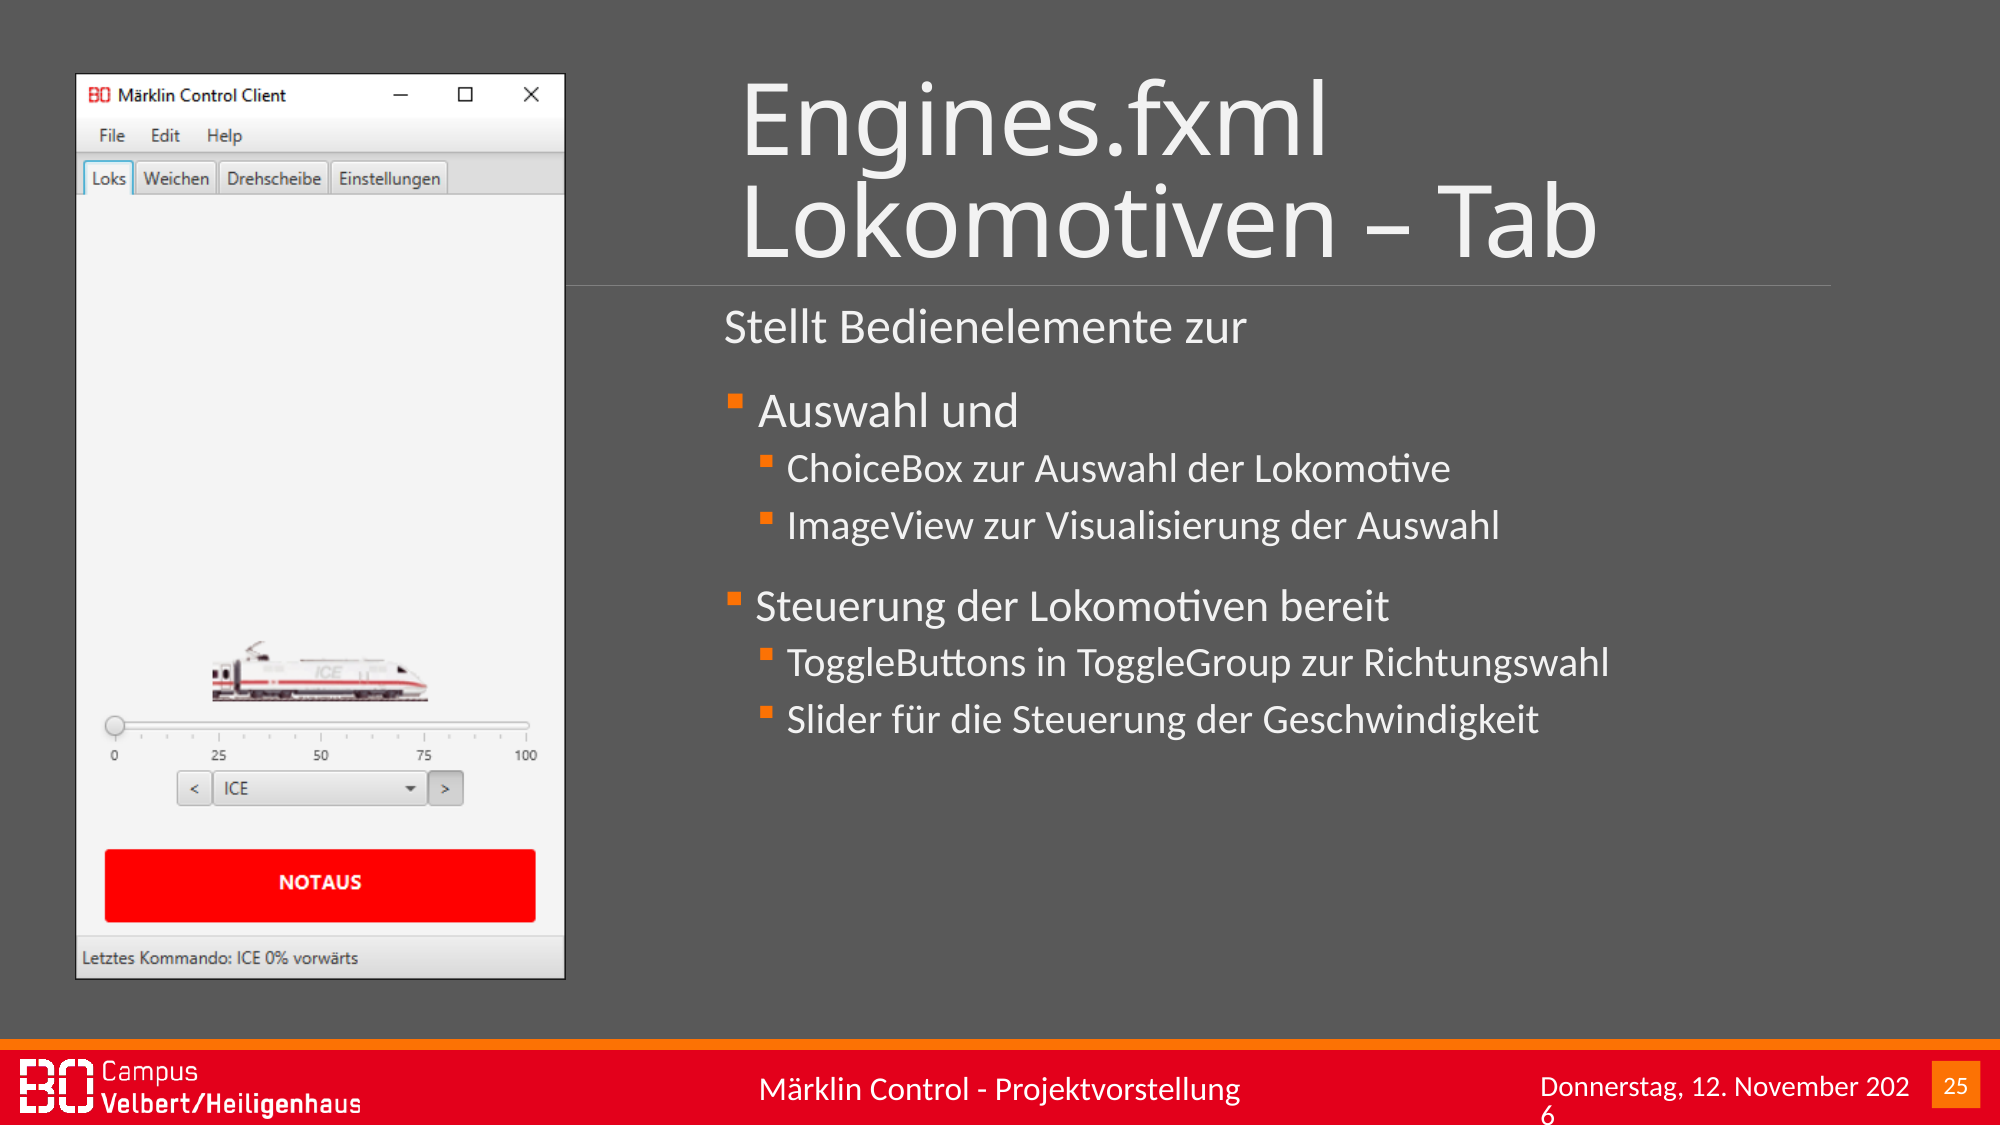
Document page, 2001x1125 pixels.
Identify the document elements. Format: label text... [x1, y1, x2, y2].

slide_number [1525, 1054, 1931, 1115]
picture [74, 72, 566, 981]
list Stellt Bedienelemente zur Auswahl und ChoiceBox zur Auswahl der Lokomotive ImageView zur Visualisierung der Auswahl Steuerung der Lokomotiven bereit ToggleButtons in ToggleGroup zur Richtungswahl Slider für die Steuerung der Geschwindigkeit [723, 293, 1851, 954]
picture [19, 1059, 94, 1113]
slide_number 25 [1931, 1060, 1981, 1109]
title Engines.fxml Lokomotiven – Tab [723, 47, 1830, 285]
picture [101, 1057, 365, 1120]
